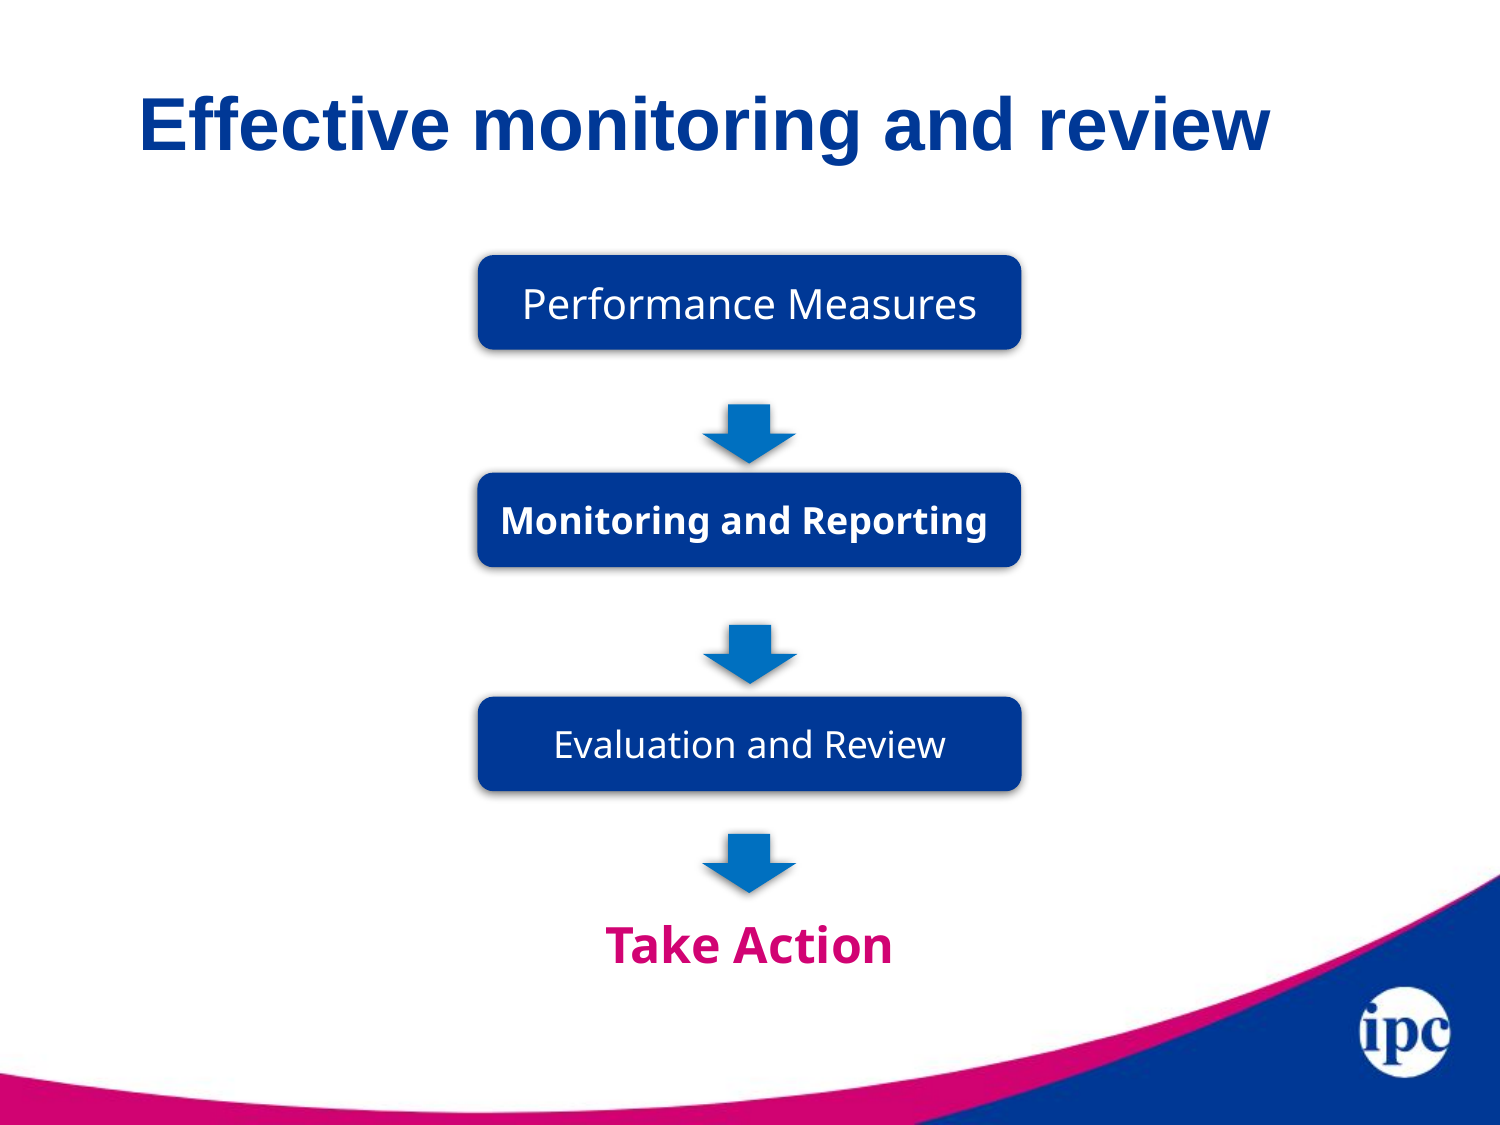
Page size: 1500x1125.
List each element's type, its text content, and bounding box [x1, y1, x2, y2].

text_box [477, 404, 1022, 568]
text_box [701, 833, 797, 893]
title Effective monitoring and review [123, 78, 1376, 176]
text_box Take Action [453, 893, 1047, 995]
text_box Performance Measures [477, 255, 1022, 350]
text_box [477, 624, 1022, 792]
picture [0, 0, 1500, 1125]
